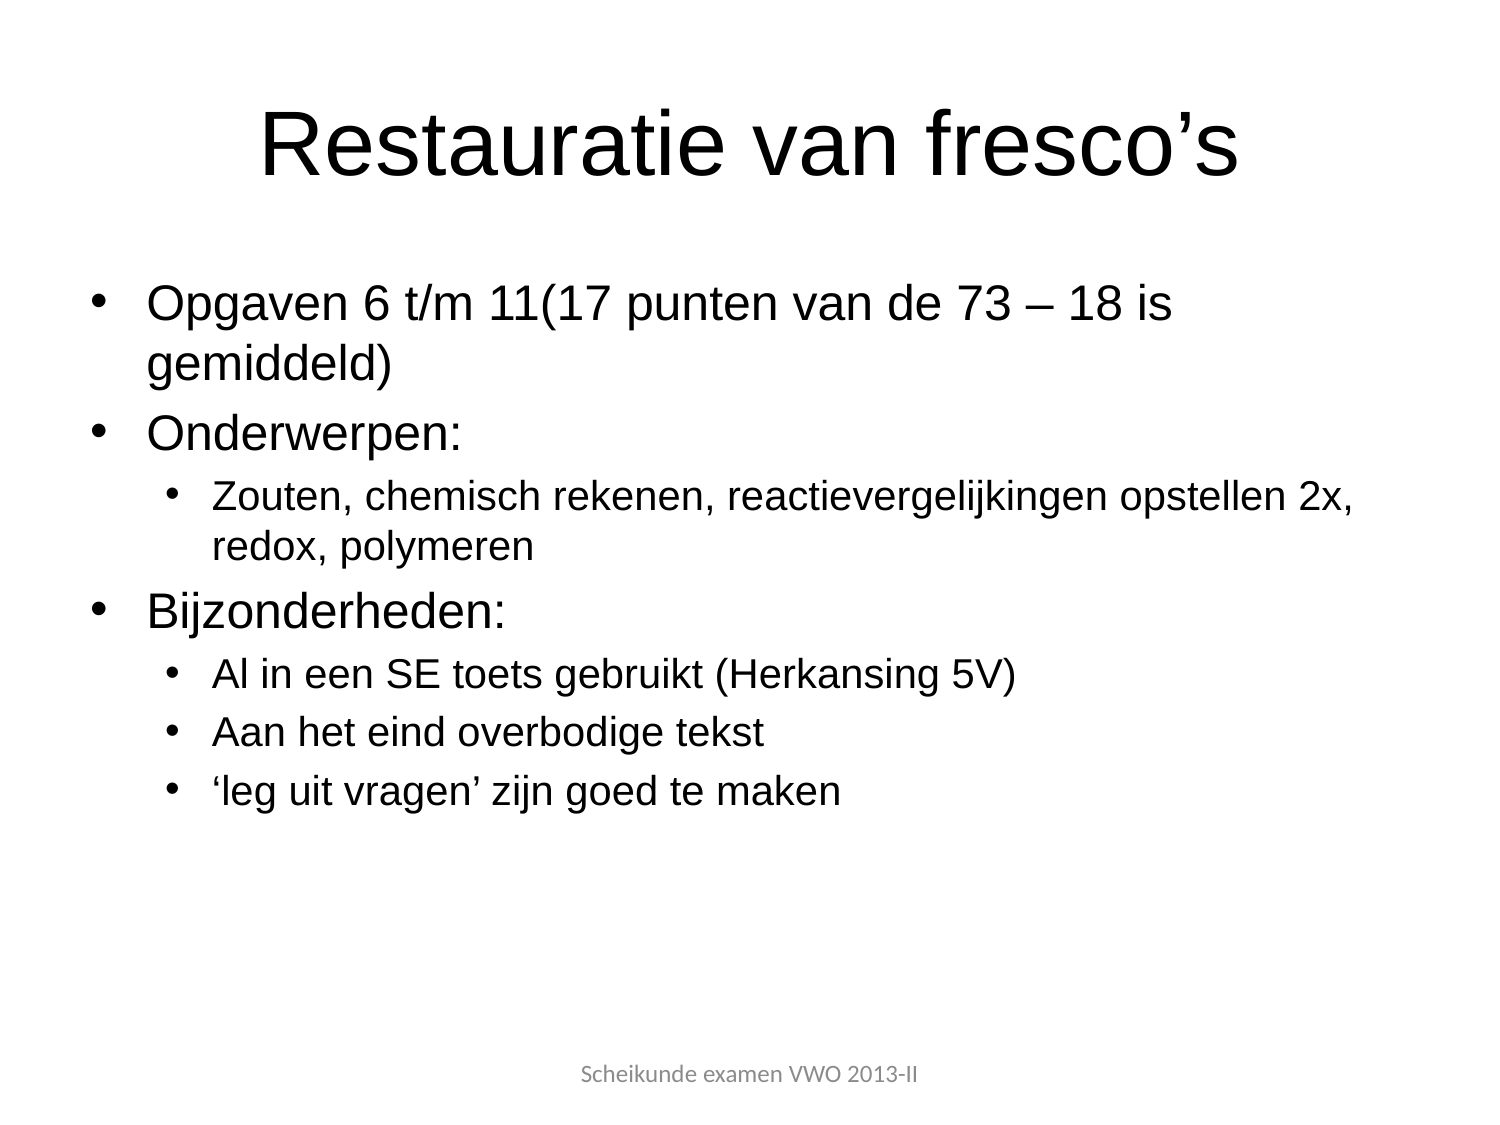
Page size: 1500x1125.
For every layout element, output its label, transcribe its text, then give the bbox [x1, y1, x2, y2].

list Opgaven 6 t/m 11(17 punten van de 73 – 18 is gemiddeld) Onderwerpen: Zouten, chemisch rekenen, reactievergelijkingen opstellen 2x, redox, polymeren Bijzonderheden: Al in een SE toets gebruikt (Herkansing 5V) Aan het eind overbodige tekst ‘leg uit vragen’ zijn goed te maken [75, 262, 1425, 1005]
footer Scheikunde examen VWO 2013-II [512, 1042, 988, 1103]
title Restauratie van fresco’s [75, 45, 1425, 233]
